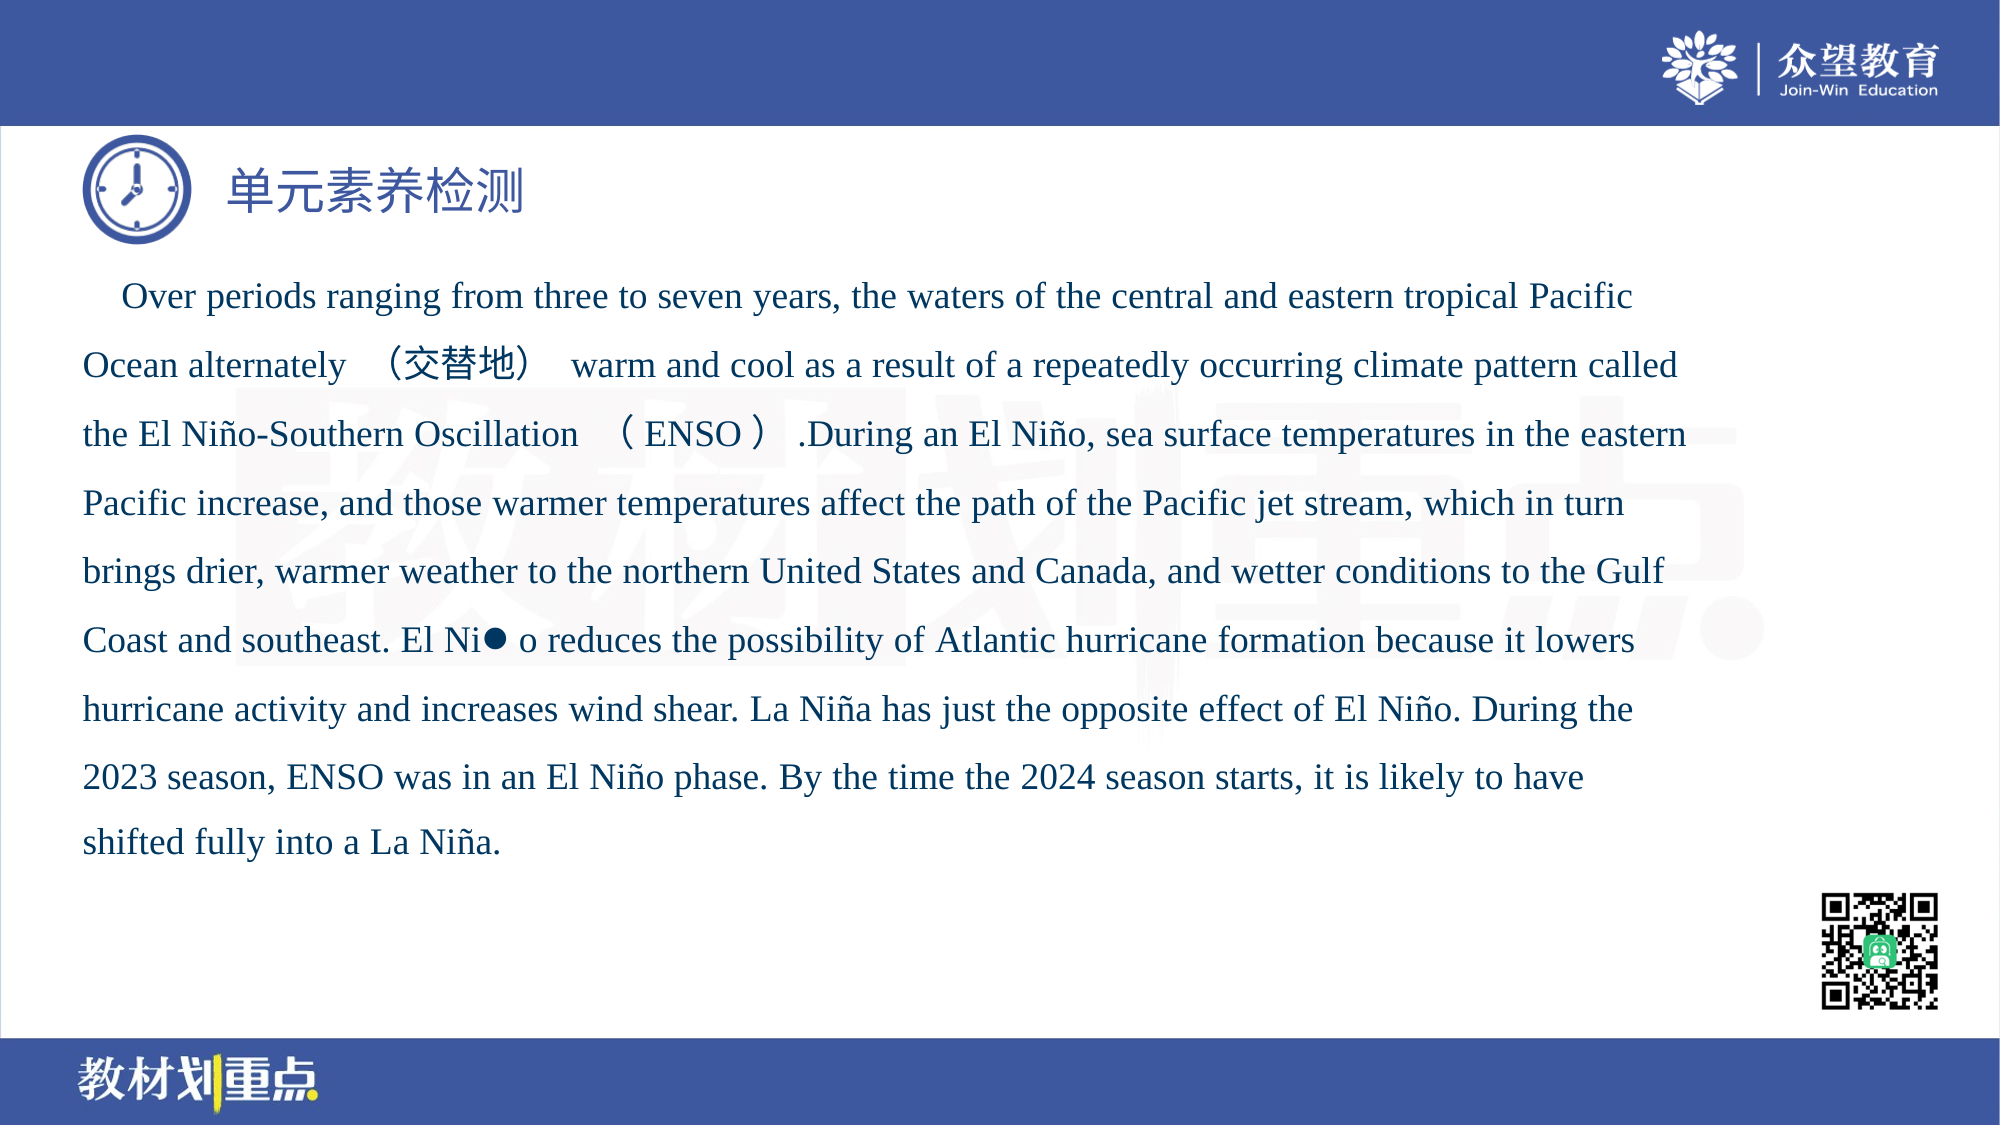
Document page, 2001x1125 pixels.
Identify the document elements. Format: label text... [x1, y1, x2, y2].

text_box Over periods ranging from three to seven years, the waters of the central and eastern tropical Pacific Ocean alternately （交替地） warm and cool as a result of a repeatedly occurring climate pattern called the El Niño-Southern Oscillation （ENSO）.During an El Niño, sea surface temperatures in the eastern Pacific increase, and those warmer temperatures affect the path of the Pacific jet stream, which in turn brings drier, warmer weather to the northern United States and Canada, and wetter conditions to the Gulf Coast and southeast. El Nio reduces the possibility of Atlantic hurricane formation because it lowers hurricane activity and increases wind shear. La Niña has just the opposite effect of El Niño. During the 2023 season, ENSO was in an El Niño phase. By the time the 2024 season starts, it is likely to have shifted fully into a La Niña. [82, 247, 1817, 856]
picture [0, 0, 2000, 1125]
